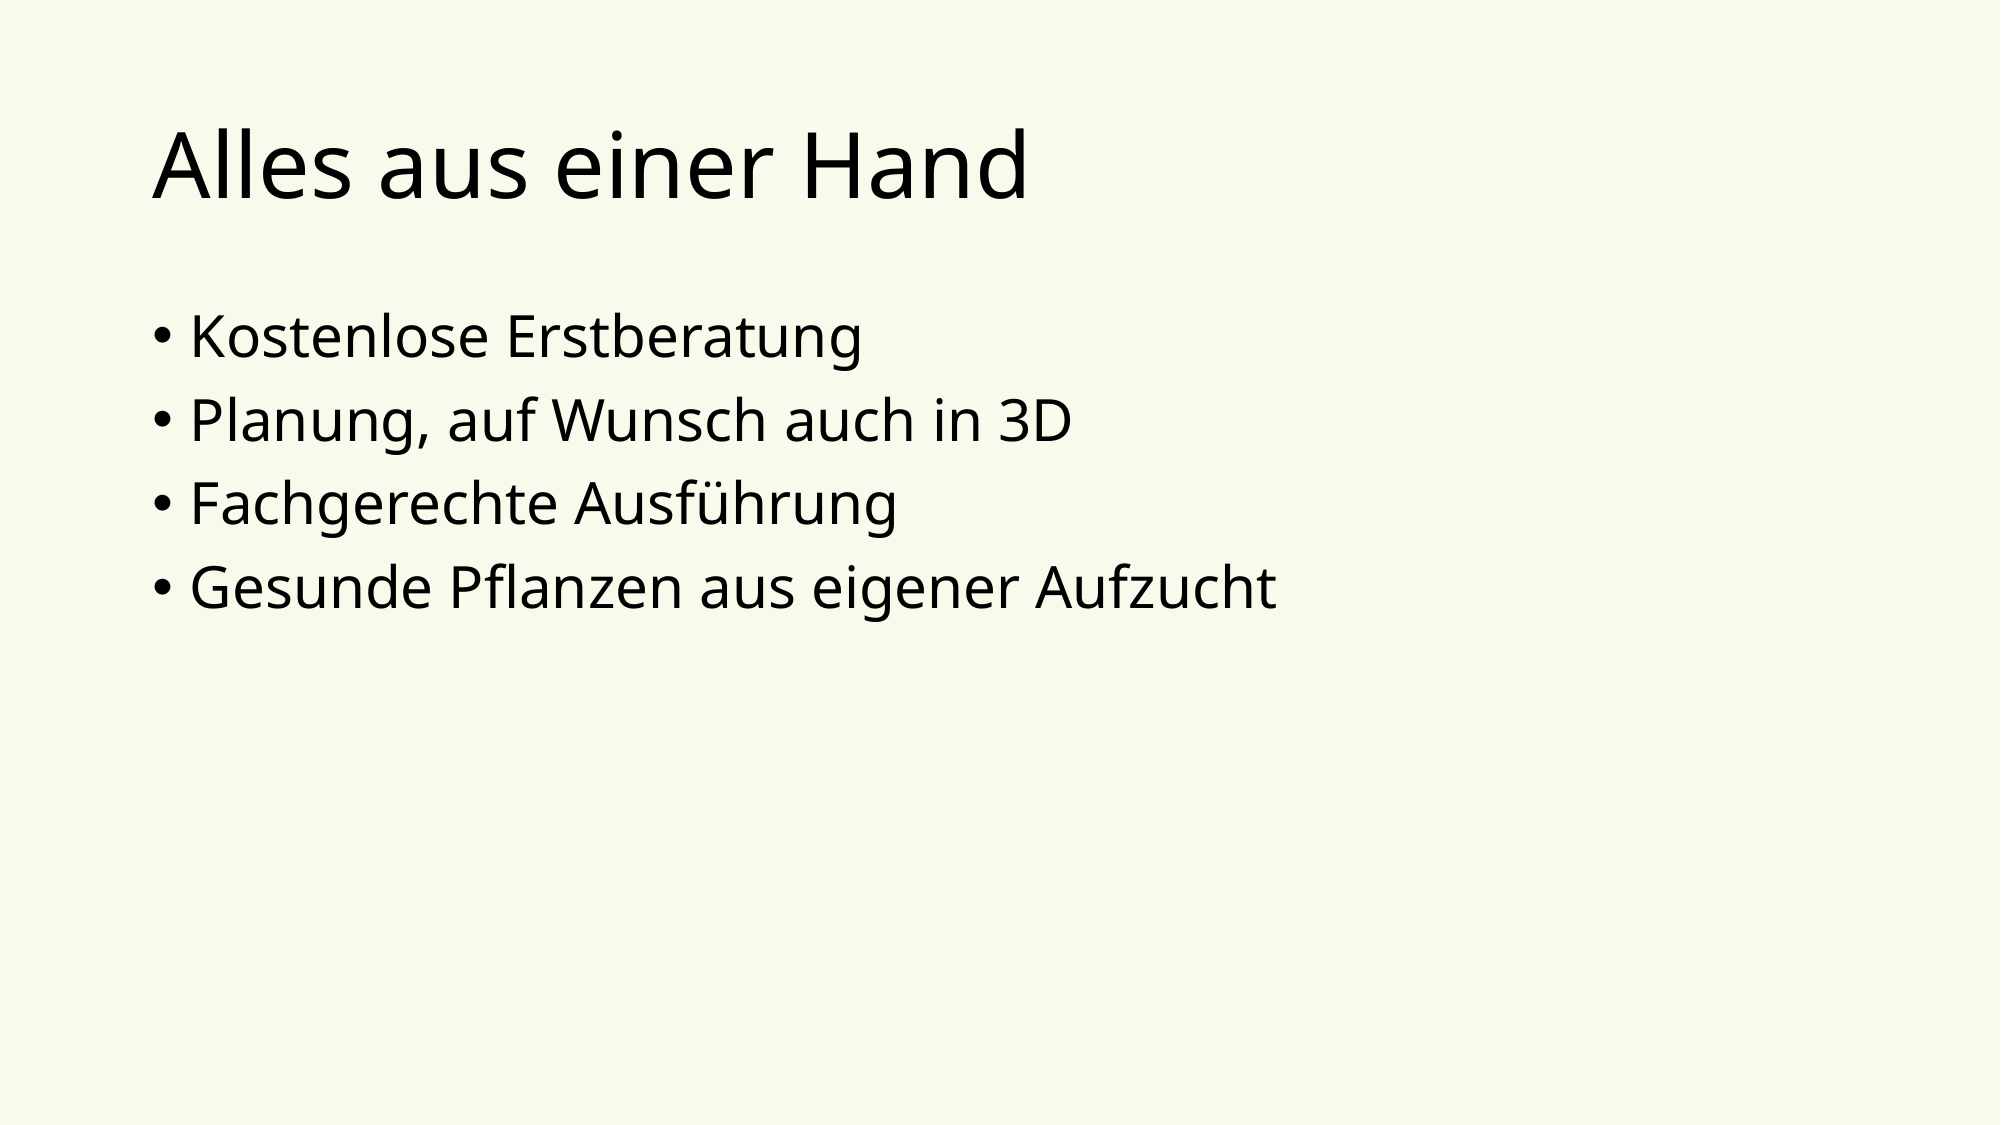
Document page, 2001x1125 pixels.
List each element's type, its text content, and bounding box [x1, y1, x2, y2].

list Kostenlose Erstberatung Planung, auf Wunsch auch in 3D Fachgerechte Ausführung Gesunde Pflanzen aus eigener Aufzucht [137, 299, 1863, 1014]
title Alles aus einer Hand [137, 59, 1863, 278]
